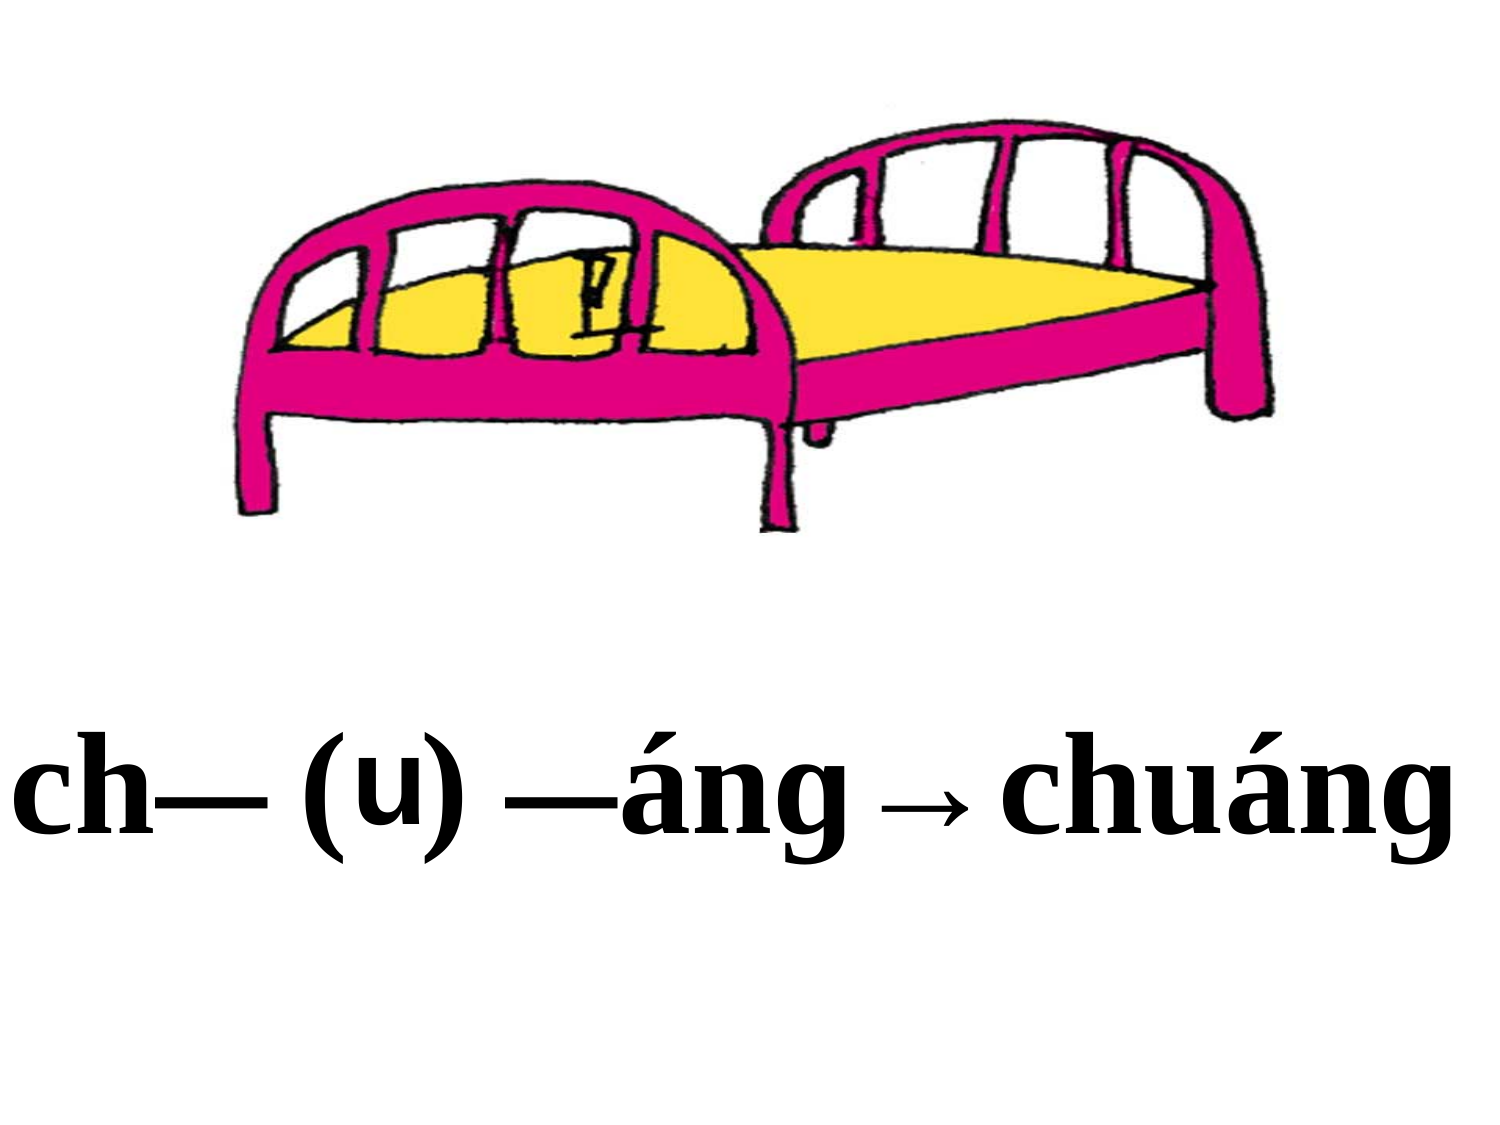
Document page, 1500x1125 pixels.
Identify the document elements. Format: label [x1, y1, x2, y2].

text_box [0, 42, 1484, 871]
